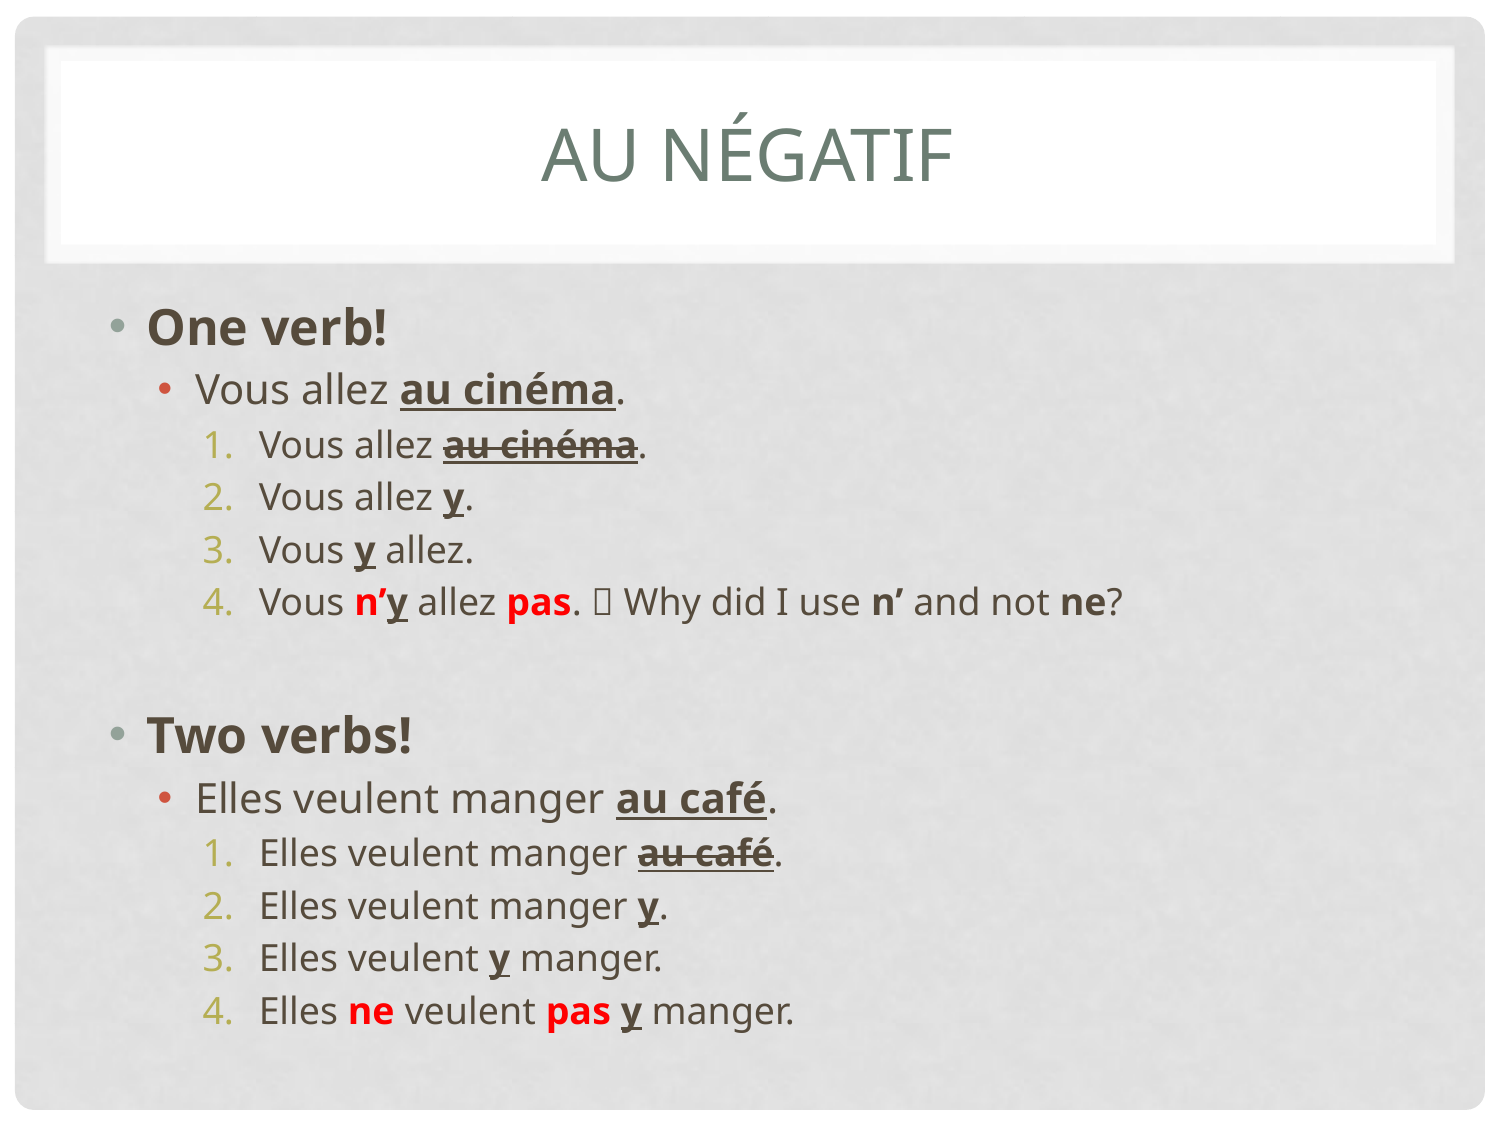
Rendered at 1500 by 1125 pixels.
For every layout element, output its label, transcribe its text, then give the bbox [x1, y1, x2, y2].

title Au négatif [69, 66, 1425, 238]
list One verb! Vous allez au cinéma. Vous allez au cinéma. Vous allez y. Vous y allez. Vous n’y allez pas.  Why did I use n’ and not ne? Two verbs! Elles veulent manger au café. Elles veulent manger au café. Elles veulent manger y. Elles veulent y manger. Elles ne veulent pas y manger. [75, 287, 1425, 1125]
